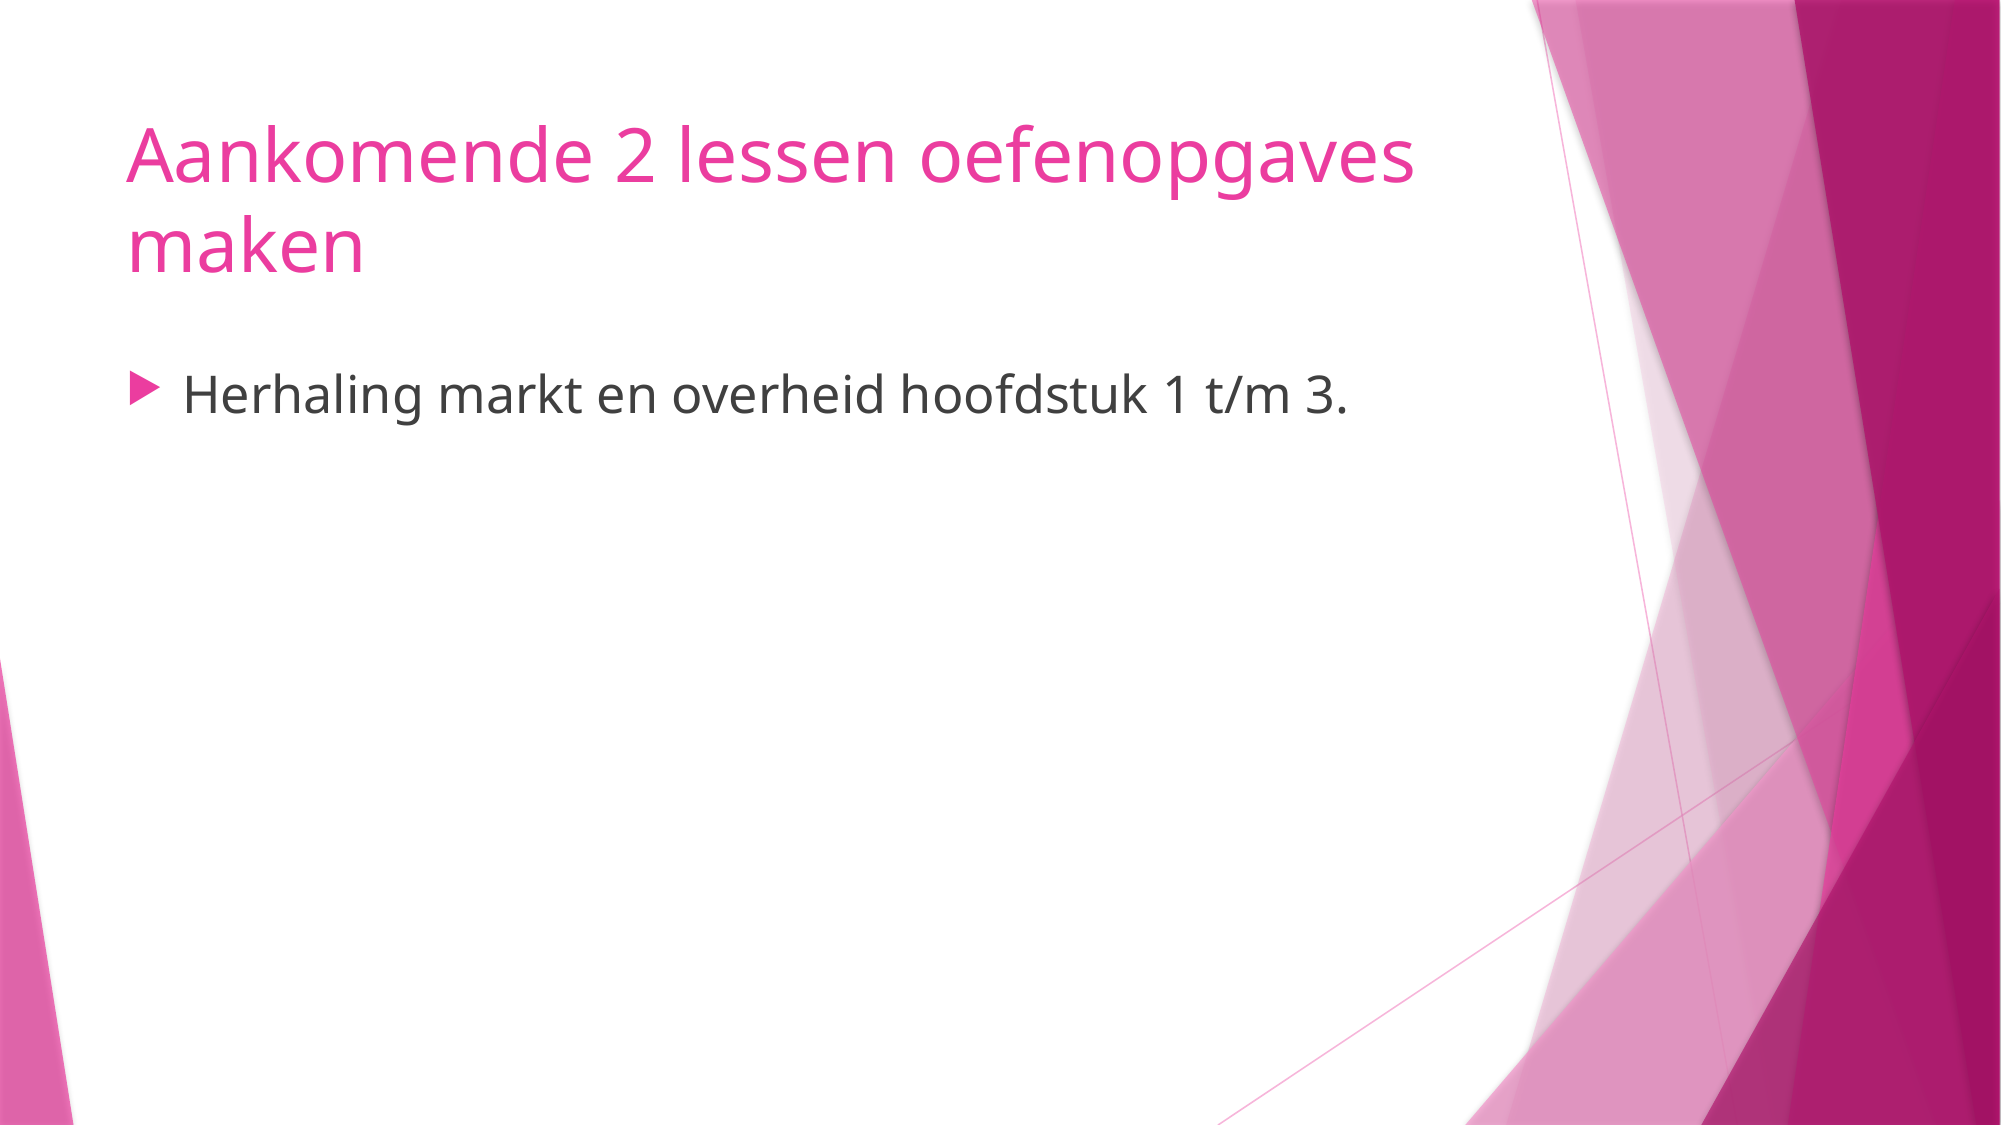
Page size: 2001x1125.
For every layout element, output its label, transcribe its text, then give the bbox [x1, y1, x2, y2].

title Aankomende 2 lessen oefenopgaves maken [111, 99, 1522, 317]
list Herhaling markt en overheid hoofdstuk 1 t/m 3. [111, 354, 1522, 992]
